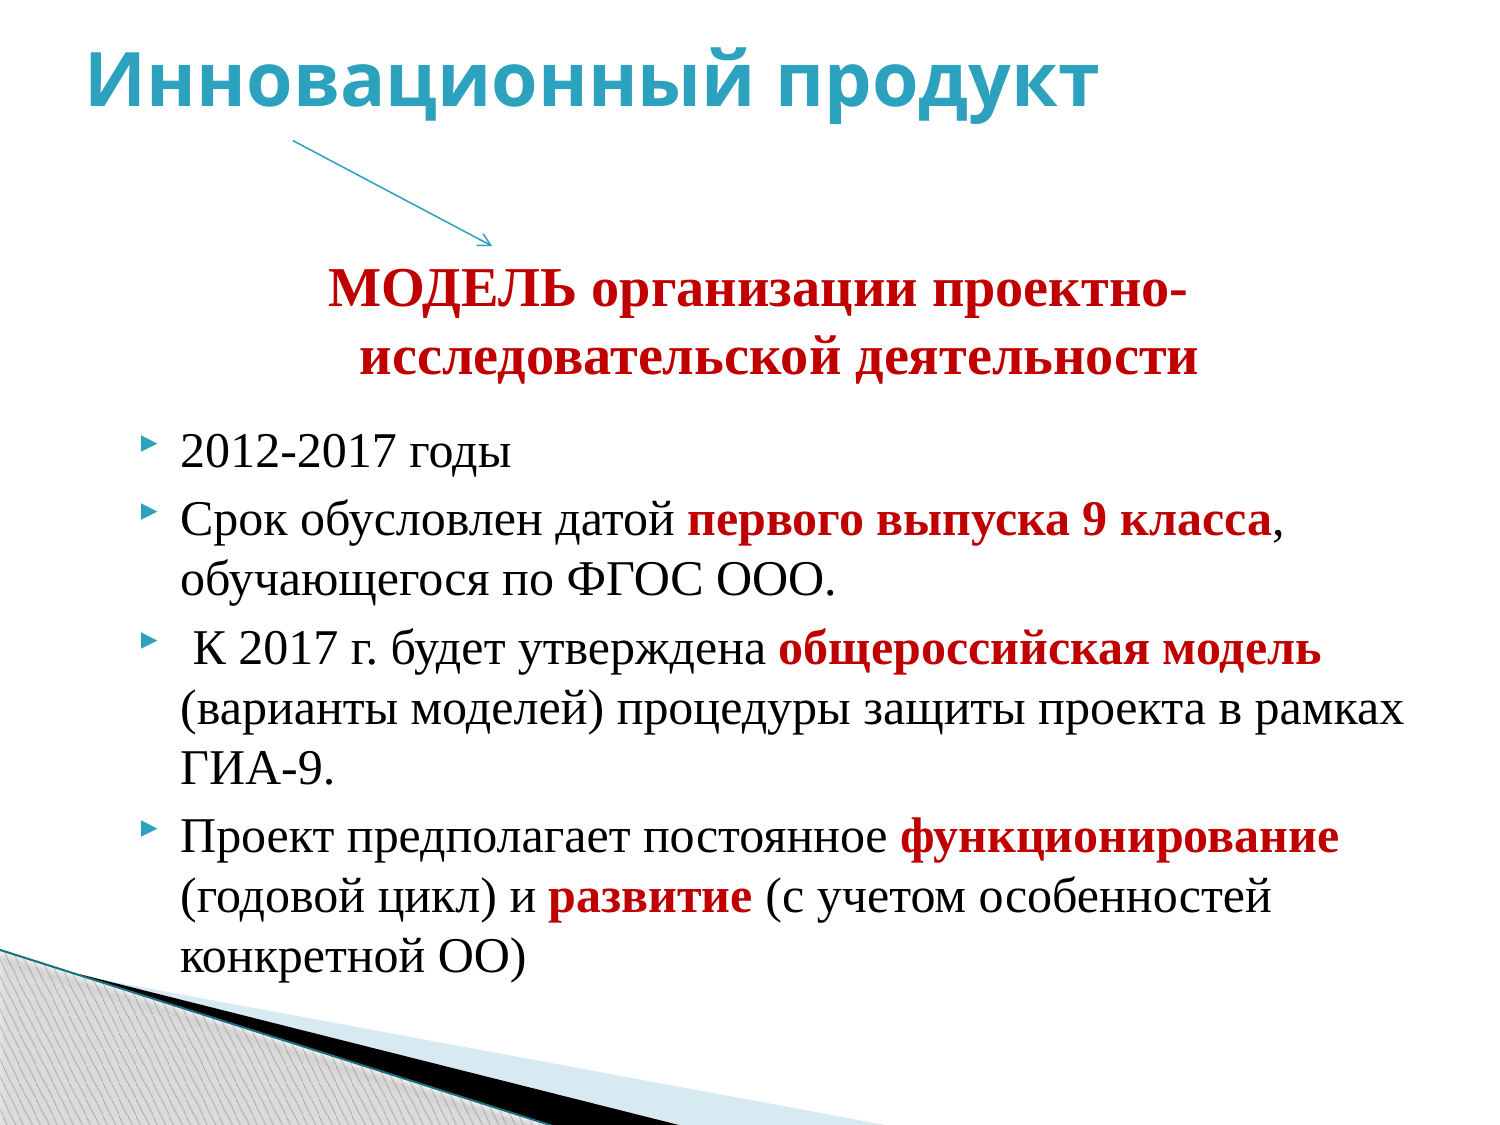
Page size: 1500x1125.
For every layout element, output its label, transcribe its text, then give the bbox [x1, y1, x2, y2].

title Инновационный продукт [70, 23, 1421, 129]
text_box 2012-2017 годы Срок обусловлен датой первого выпуска 9 класса, обучающегося по ФГОС ООО. К 2017 г. будет утверждена общероссийская модель (варианты моделей) процедуры защиты проекта в рамках ГИА-9. Проект предполагает постоянное функционирование (годовой цикл) и развитие (с учетом особенностей конкретной ОО) [105, 410, 1456, 1125]
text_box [292, 140, 493, 247]
list МОДЕЛЬ организации проектно-исследовательской деятельности [75, 243, 1425, 986]
